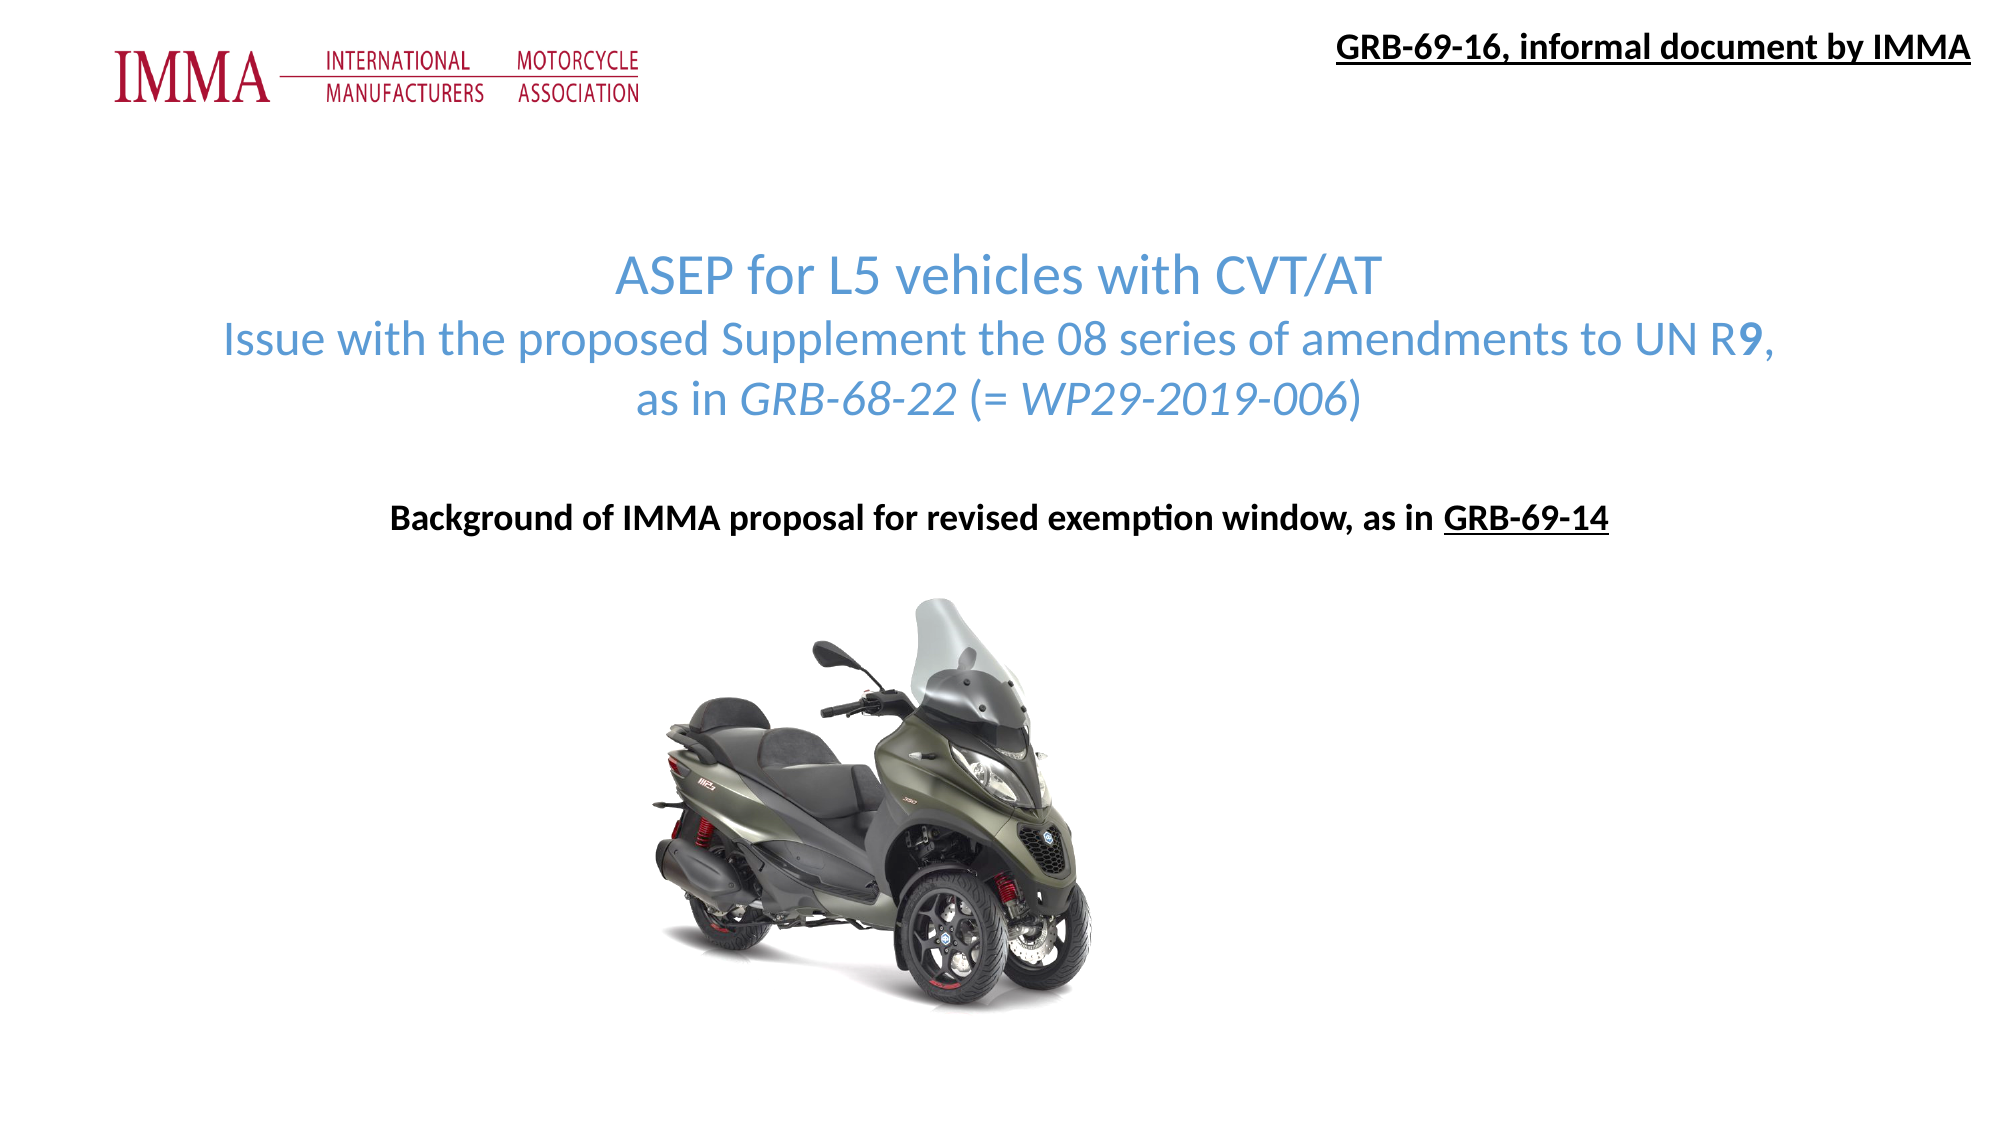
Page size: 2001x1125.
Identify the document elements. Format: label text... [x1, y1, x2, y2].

text_box GRB-69-16, informal document by IMMA [1321, 14, 1989, 75]
text_box ASEP for L5 vehicles with CVT/AT Issue with the proposed Supplement the 08 series of amendments to UN R9, as in GRB-68-22 (= WP29-2019-006) [204, 228, 1795, 434]
text_box Background of IMMA proposal for revised exemption window, as in GRB-69-14 [374, 485, 1624, 545]
picture [554, 584, 1223, 1056]
picture [112, 46, 639, 105]
